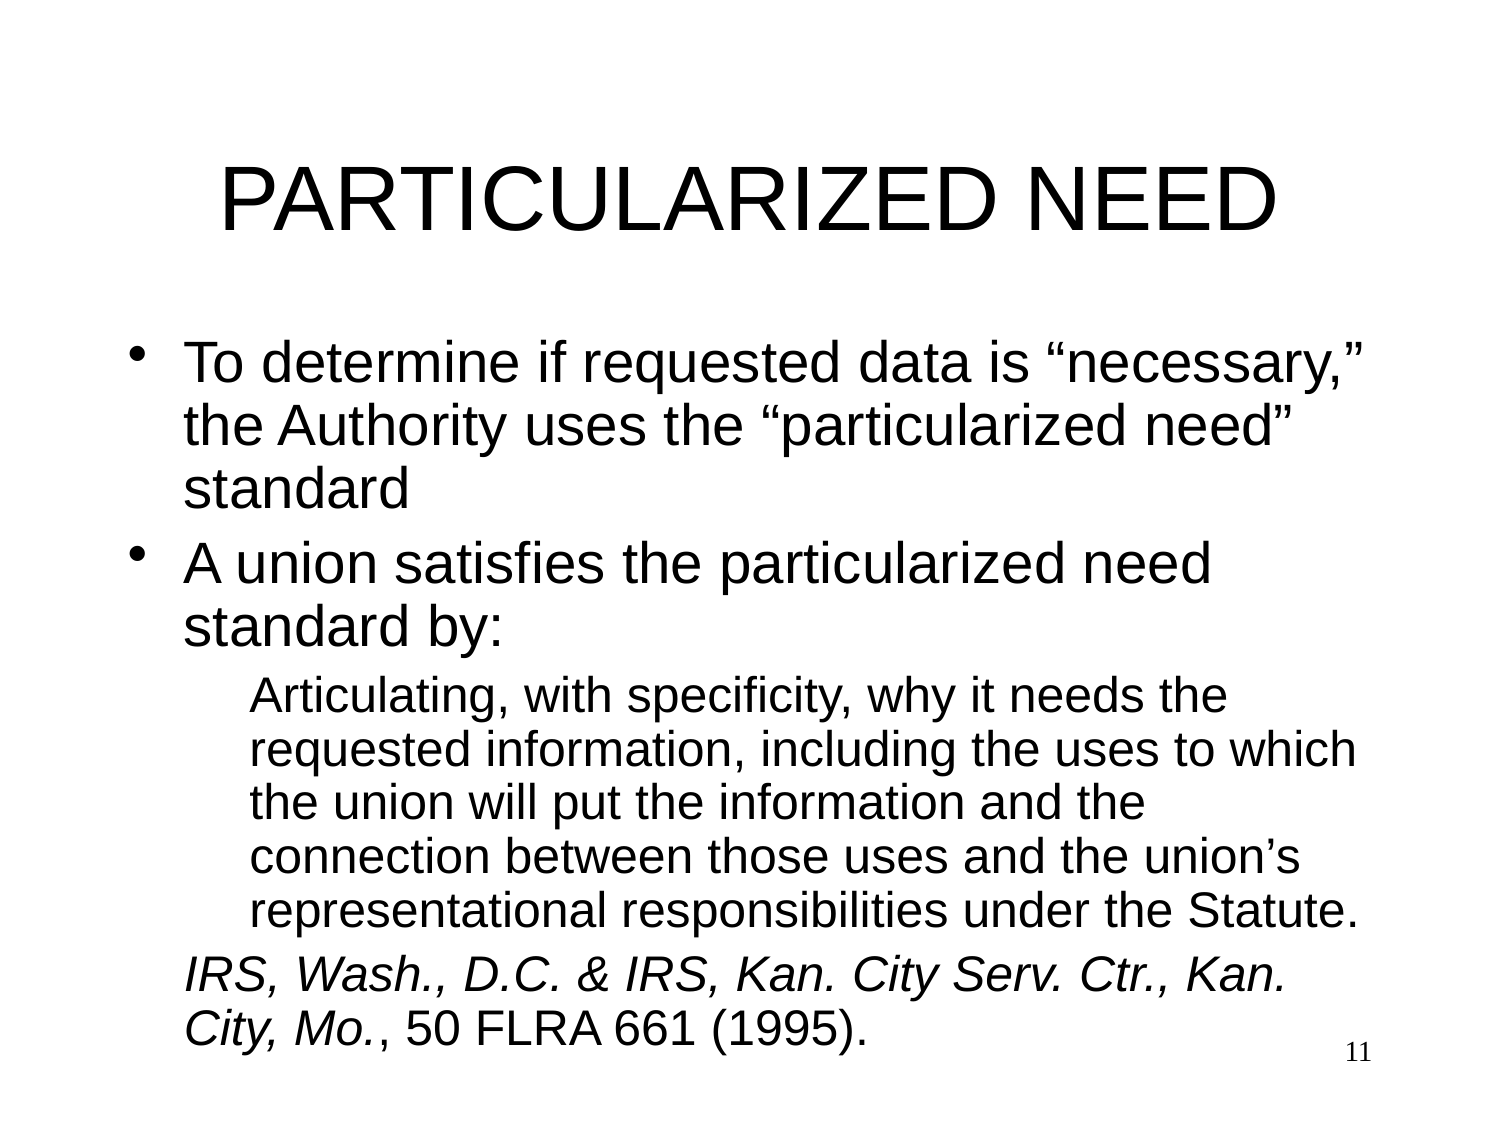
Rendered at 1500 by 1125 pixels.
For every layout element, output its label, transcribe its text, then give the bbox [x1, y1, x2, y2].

title PARTICULARIZED NEED [112, 99, 1388, 288]
slide_number 11 [1074, 1024, 1388, 1101]
list To determine if requested data is “necessary,” the Authority uses the “particularized need” standard A union satisfies the particularized need standard by: Articulating, with specificity, why it needs the requested information, including the uses to which the union will put the information and the connection between those uses and the union’s representational responsibilities under the Statute. IRS, Wash., D.C. & IRS, Kan. City Serv. Ctr., Kan. City, Mo., 50 FLRA 661 (1995). [112, 324, 1388, 1001]
